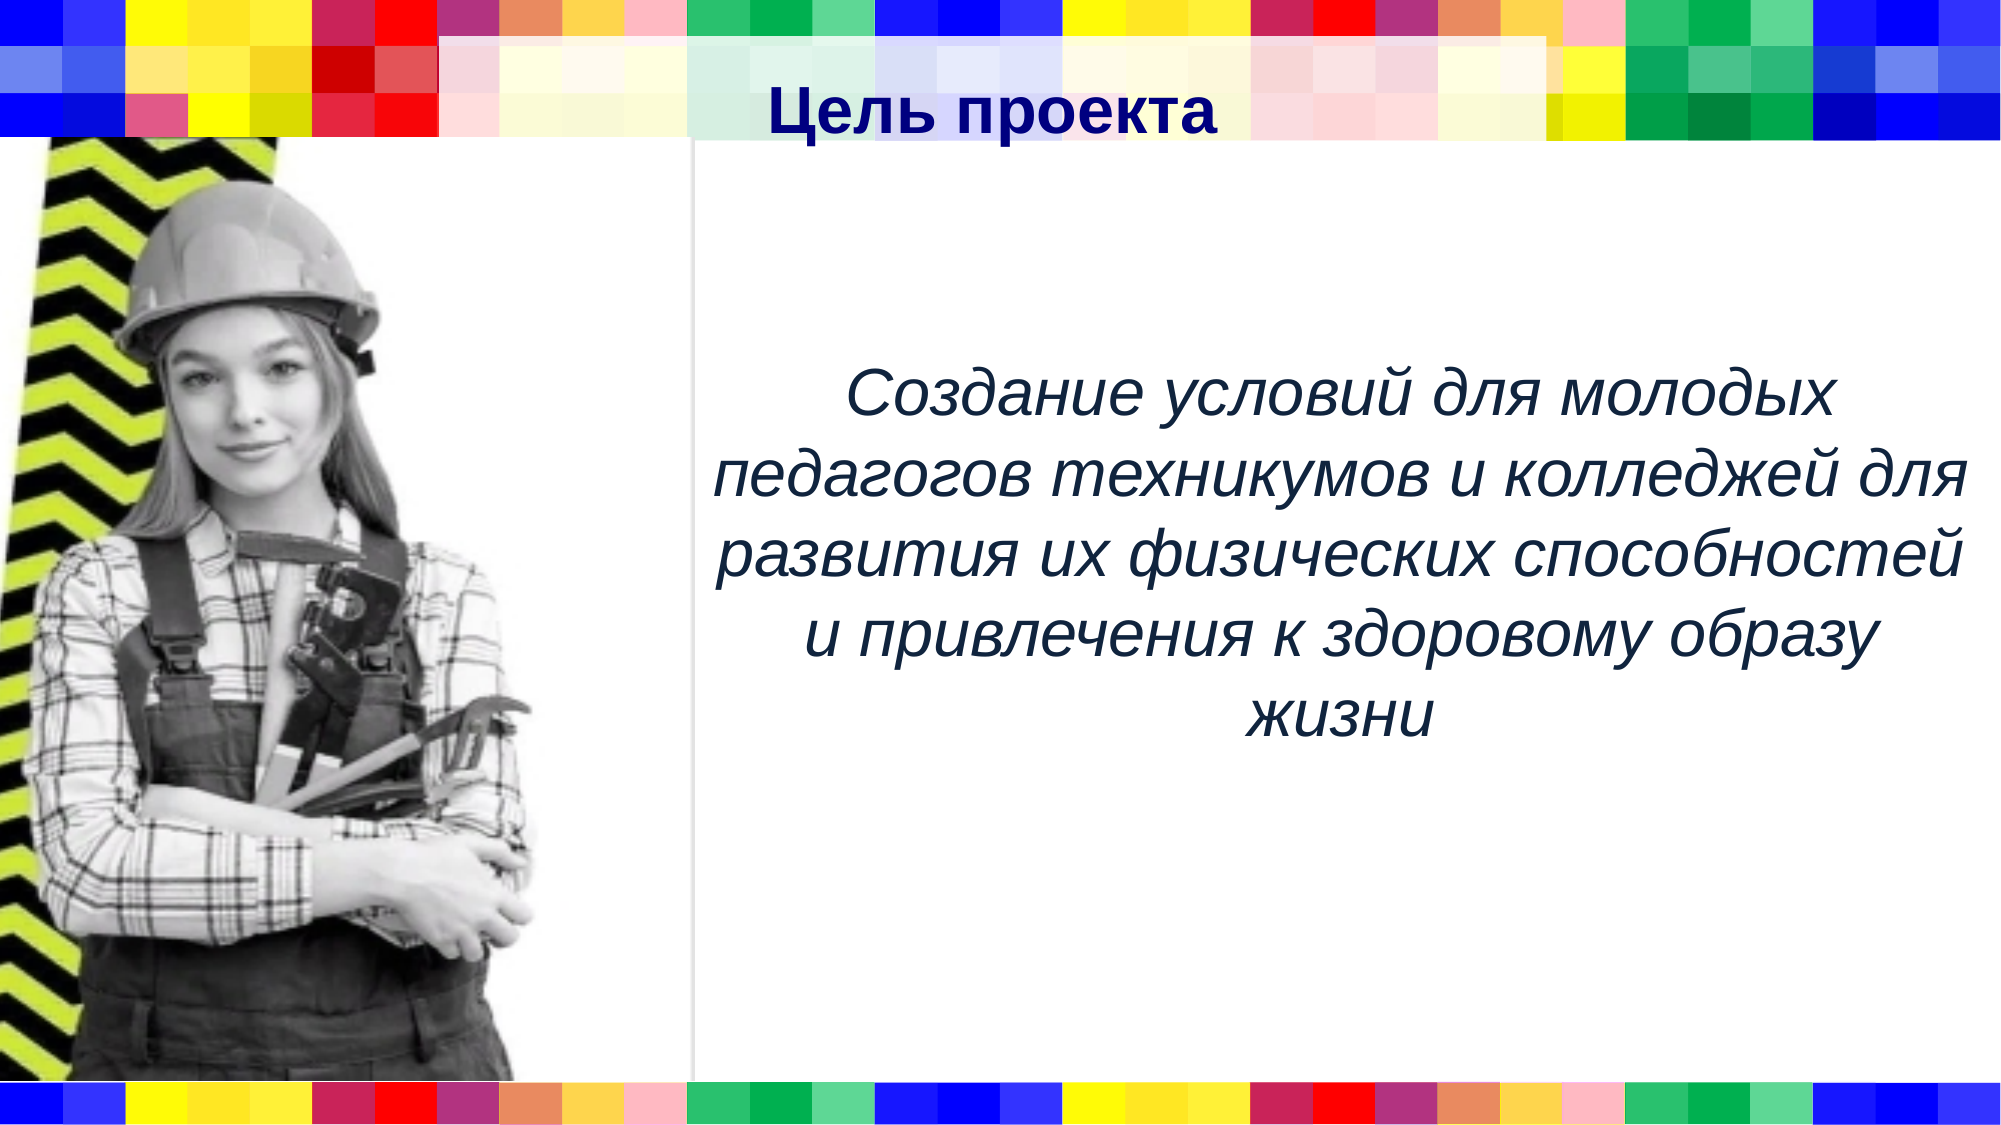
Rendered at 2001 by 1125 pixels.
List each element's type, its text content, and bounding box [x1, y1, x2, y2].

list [0, 137, 695, 1081]
list Создание условий для молодых педагогов техникумов и колледжей для развития их физических способностей и привлечения к здоровому образу жизни [698, 341, 1990, 986]
title Цель проекта [439, 36, 1547, 177]
